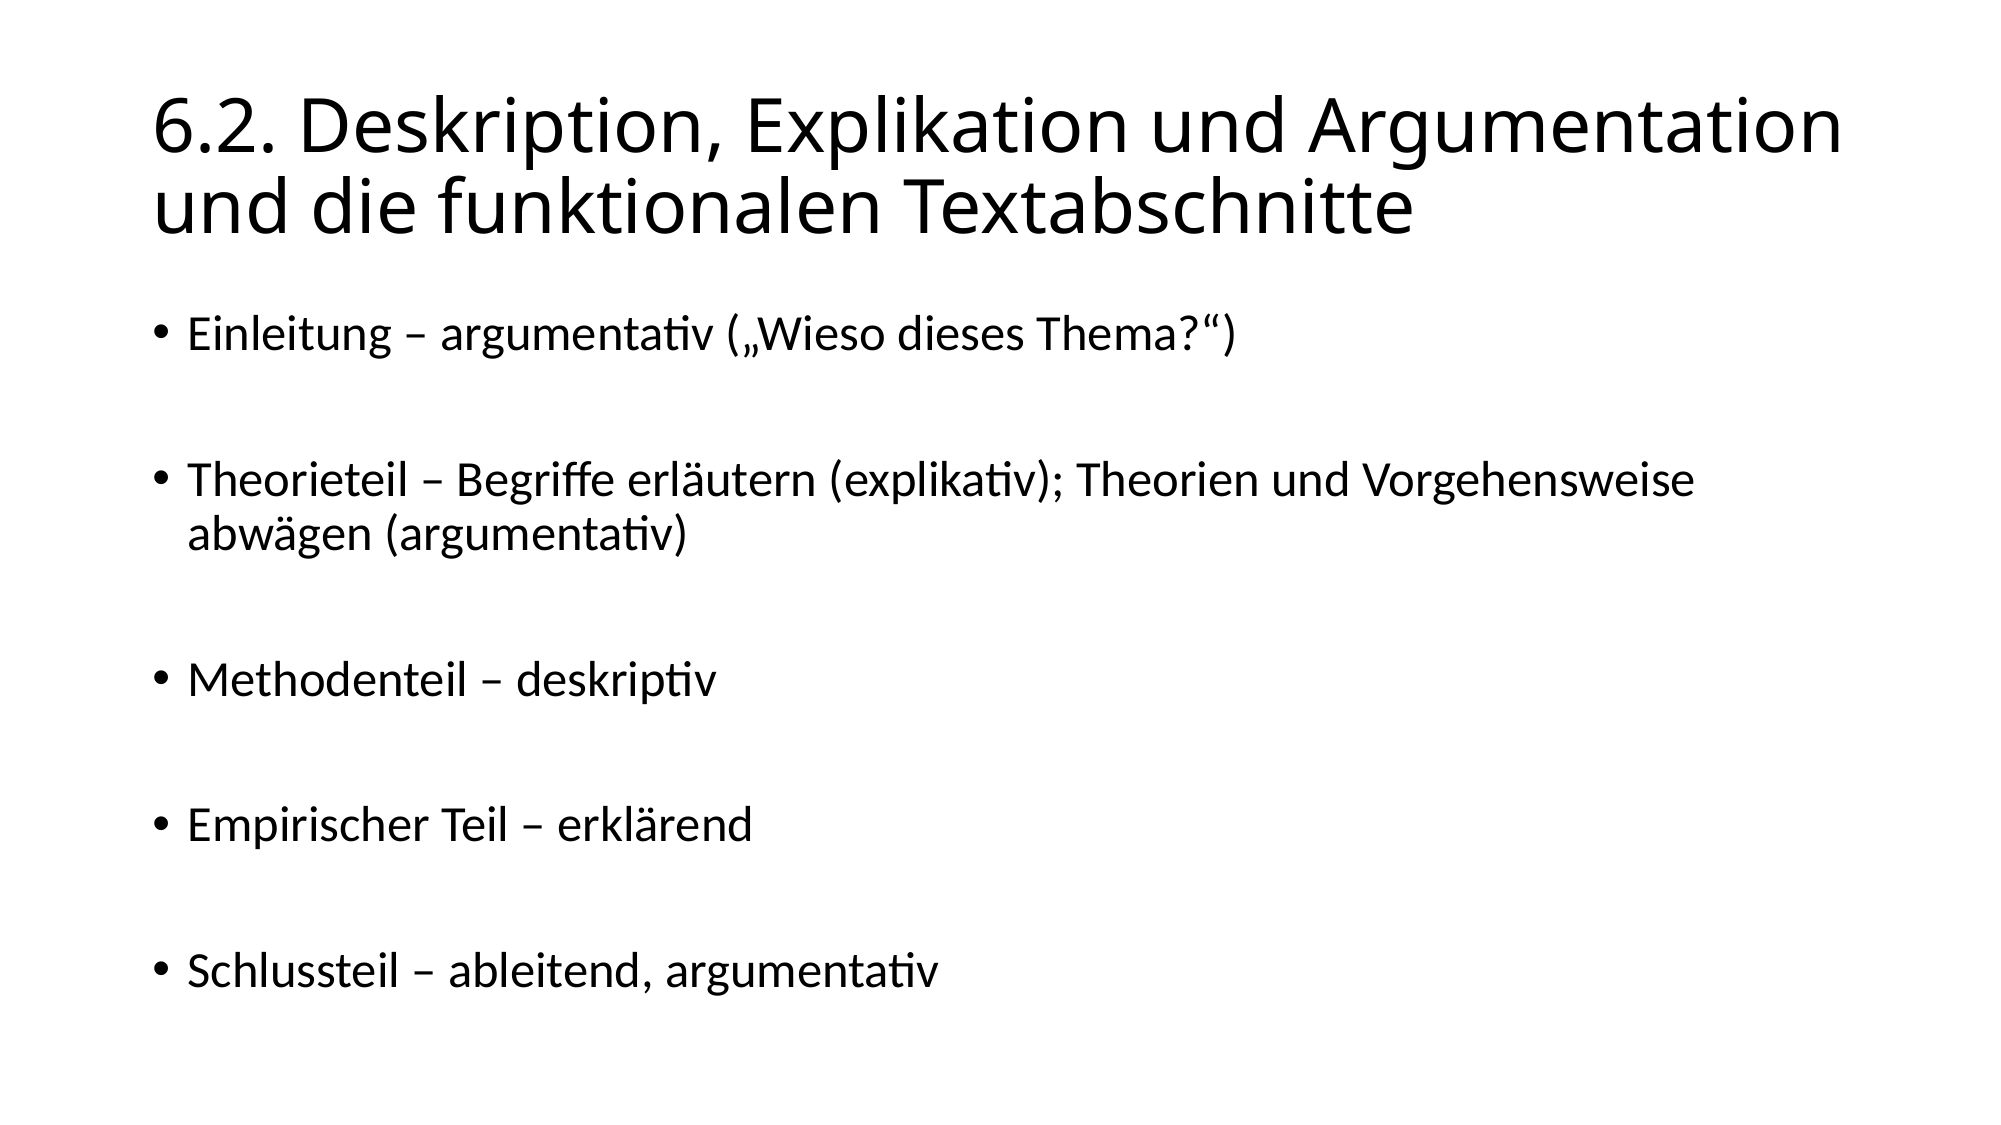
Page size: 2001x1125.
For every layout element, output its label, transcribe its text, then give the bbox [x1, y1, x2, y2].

list Einleitung – argumentativ („Wieso dieses Thema?“) Theorieteil – Begriffe erläutern (explikativ); Theorien und Vorgehensweise abwägen (argumentativ) Methodenteil – deskriptiv Empirischer Teil – erklärend Schlussteil – ableitend, argumentativ [137, 299, 1863, 1014]
title 6.2. Deskription, Explikation und Argumentation und die funktionalen Textabschnitte [137, 59, 1863, 278]
